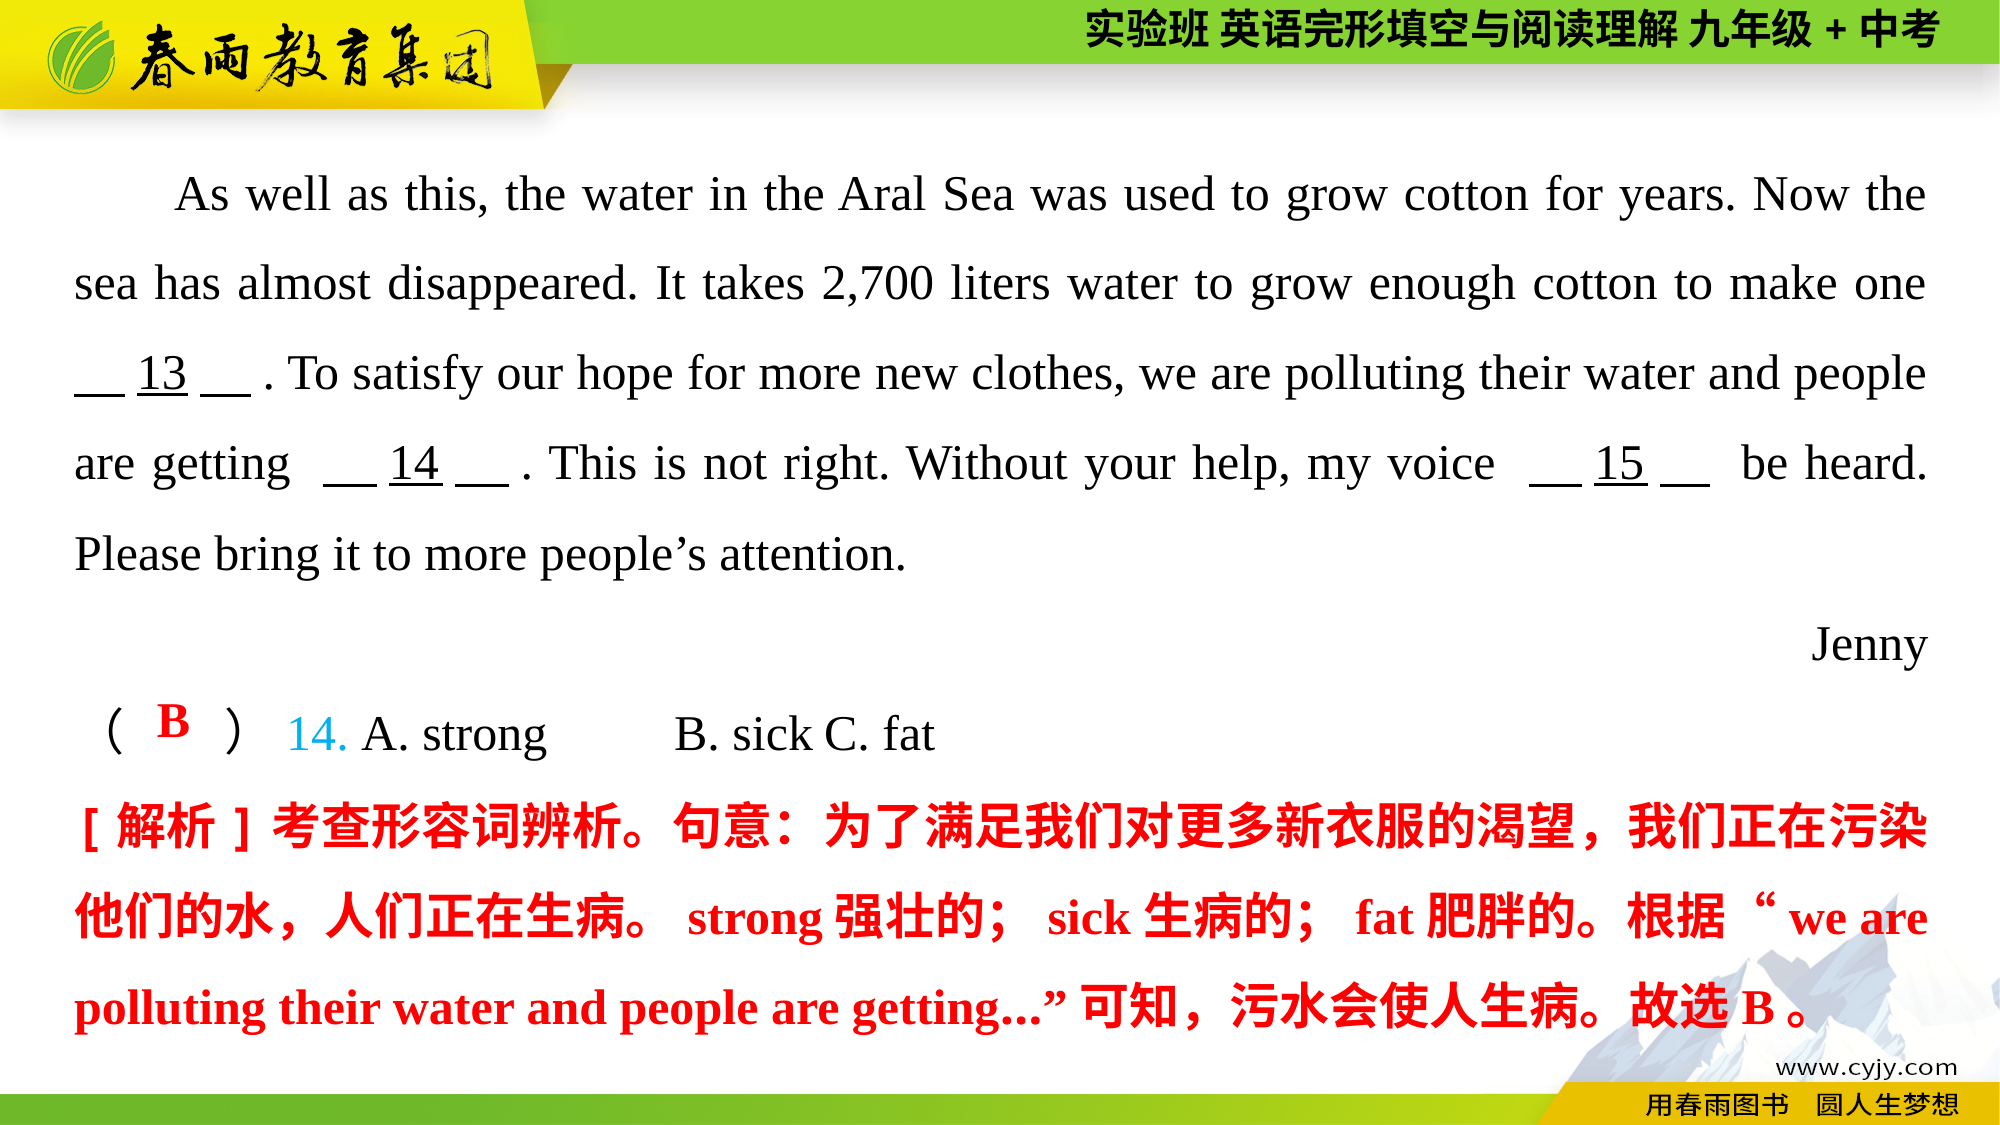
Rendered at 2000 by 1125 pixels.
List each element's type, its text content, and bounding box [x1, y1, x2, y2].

text_box （ ）14. A. strong B. sick C. fat [59, 683, 1944, 768]
text_box [解析]考查形容词辨析。句意：为了满足我们对更多新衣服的渴望，我们正在污染他们的水，人们正在生病。strong强壮的；sick生病的；fat肥胖的。根据“we are polluting their water and people are getting...”可知，污水会使人生病。故选B。 [59, 768, 1944, 1042]
list As well as this, the water in the Aral Sea was used to grow cotton for years. Now the sea has almost disappeared. It takes 2,700 liters water to grow enough cotton to make one 13 . To satisfy our hope for more new clothes, we are polluting their water and people are getting 14 . This is not right. Without your help, my voice 15 be heard. Please bring it to more people’s attention. Jenny [59, 122, 1944, 683]
text_box B [141, 680, 205, 756]
picture [0, 0, 2000, 1125]
